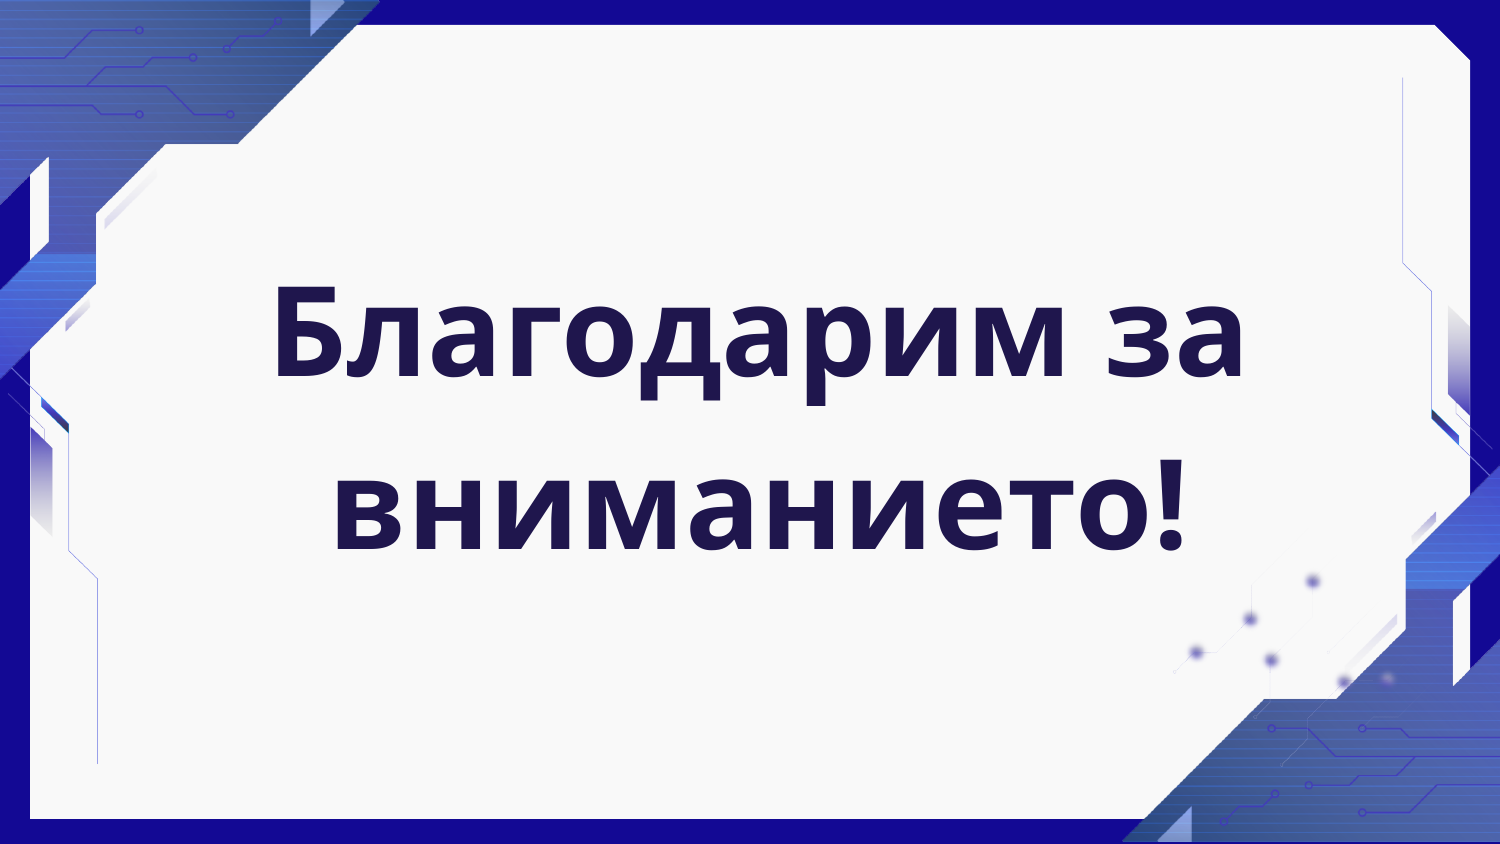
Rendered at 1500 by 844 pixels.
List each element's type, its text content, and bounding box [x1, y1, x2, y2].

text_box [1070, 66, 1500, 844]
title Благодарим за вниманието! [396, 254, 1065, 590]
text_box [0, 0, 393, 776]
